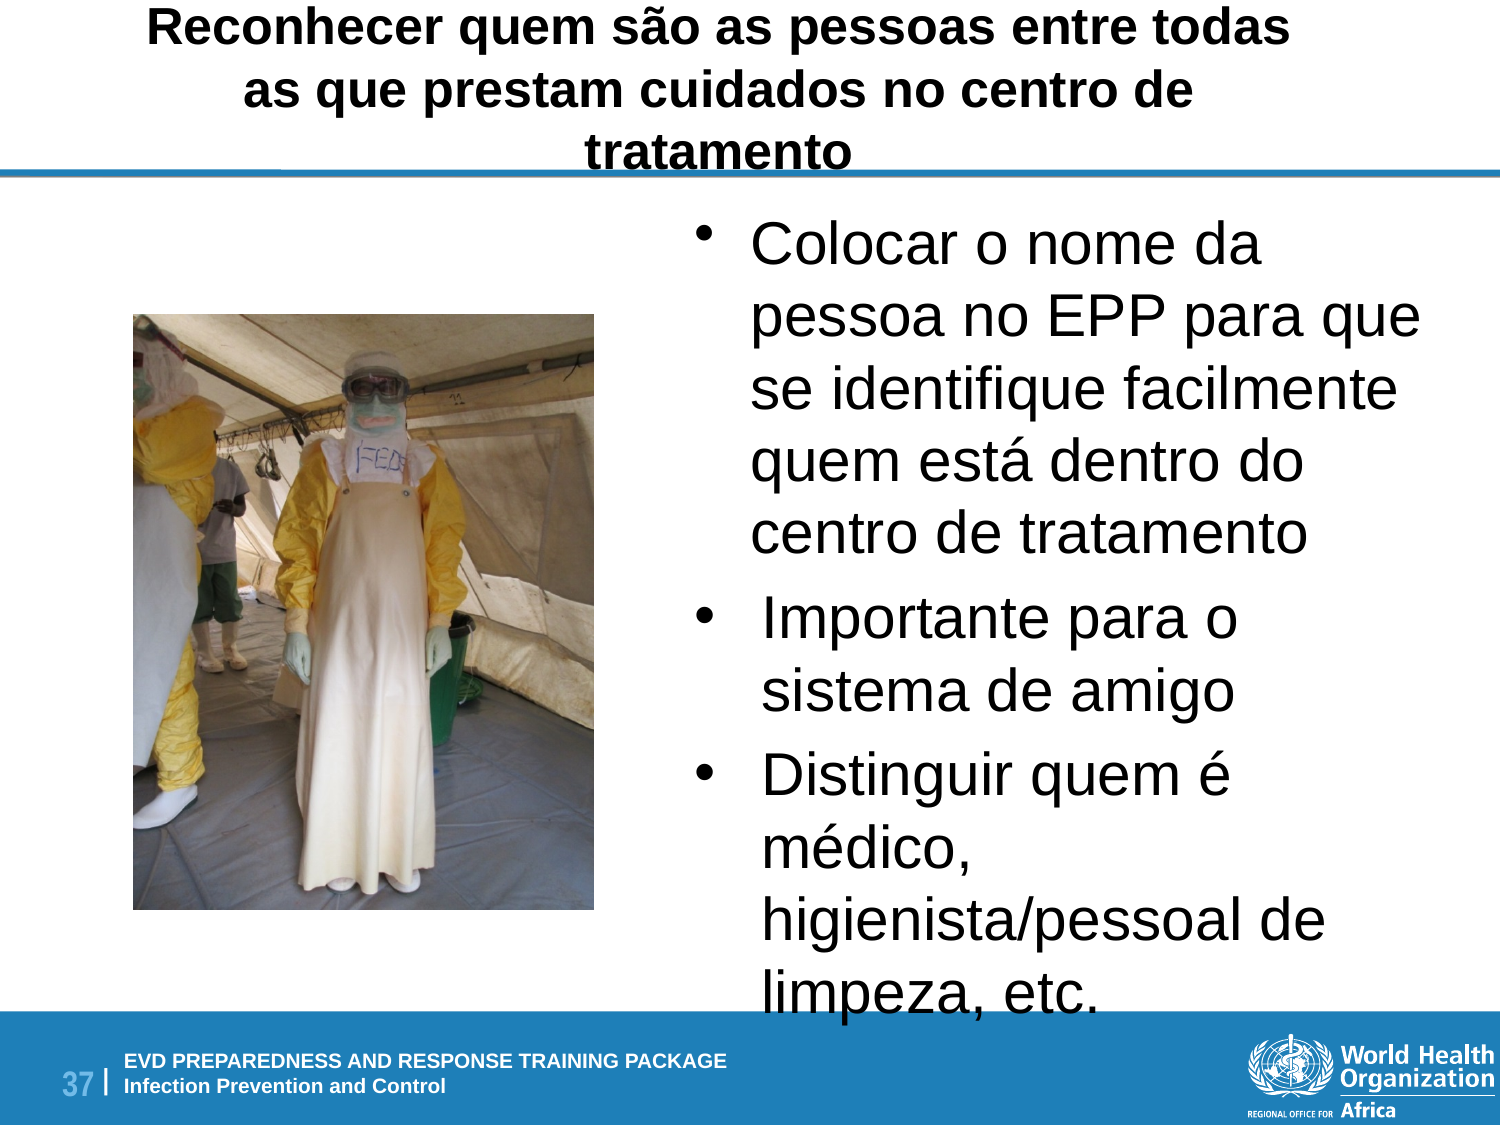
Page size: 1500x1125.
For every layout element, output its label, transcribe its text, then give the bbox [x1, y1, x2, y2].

list Colocar o nome da pessoa no EPP para que se identifique facilmente quem está dentro do centro de tratamento Importante para o sistema de amigo Distinguir quem é médico, higienista/pessoal de limpeza, etc. [678, 196, 1475, 1021]
picture [133, 314, 594, 911]
title Reconhecer quem são as pessoas entre todas as que prestam cuidados no centro de tratamento [100, 18, 1339, 154]
